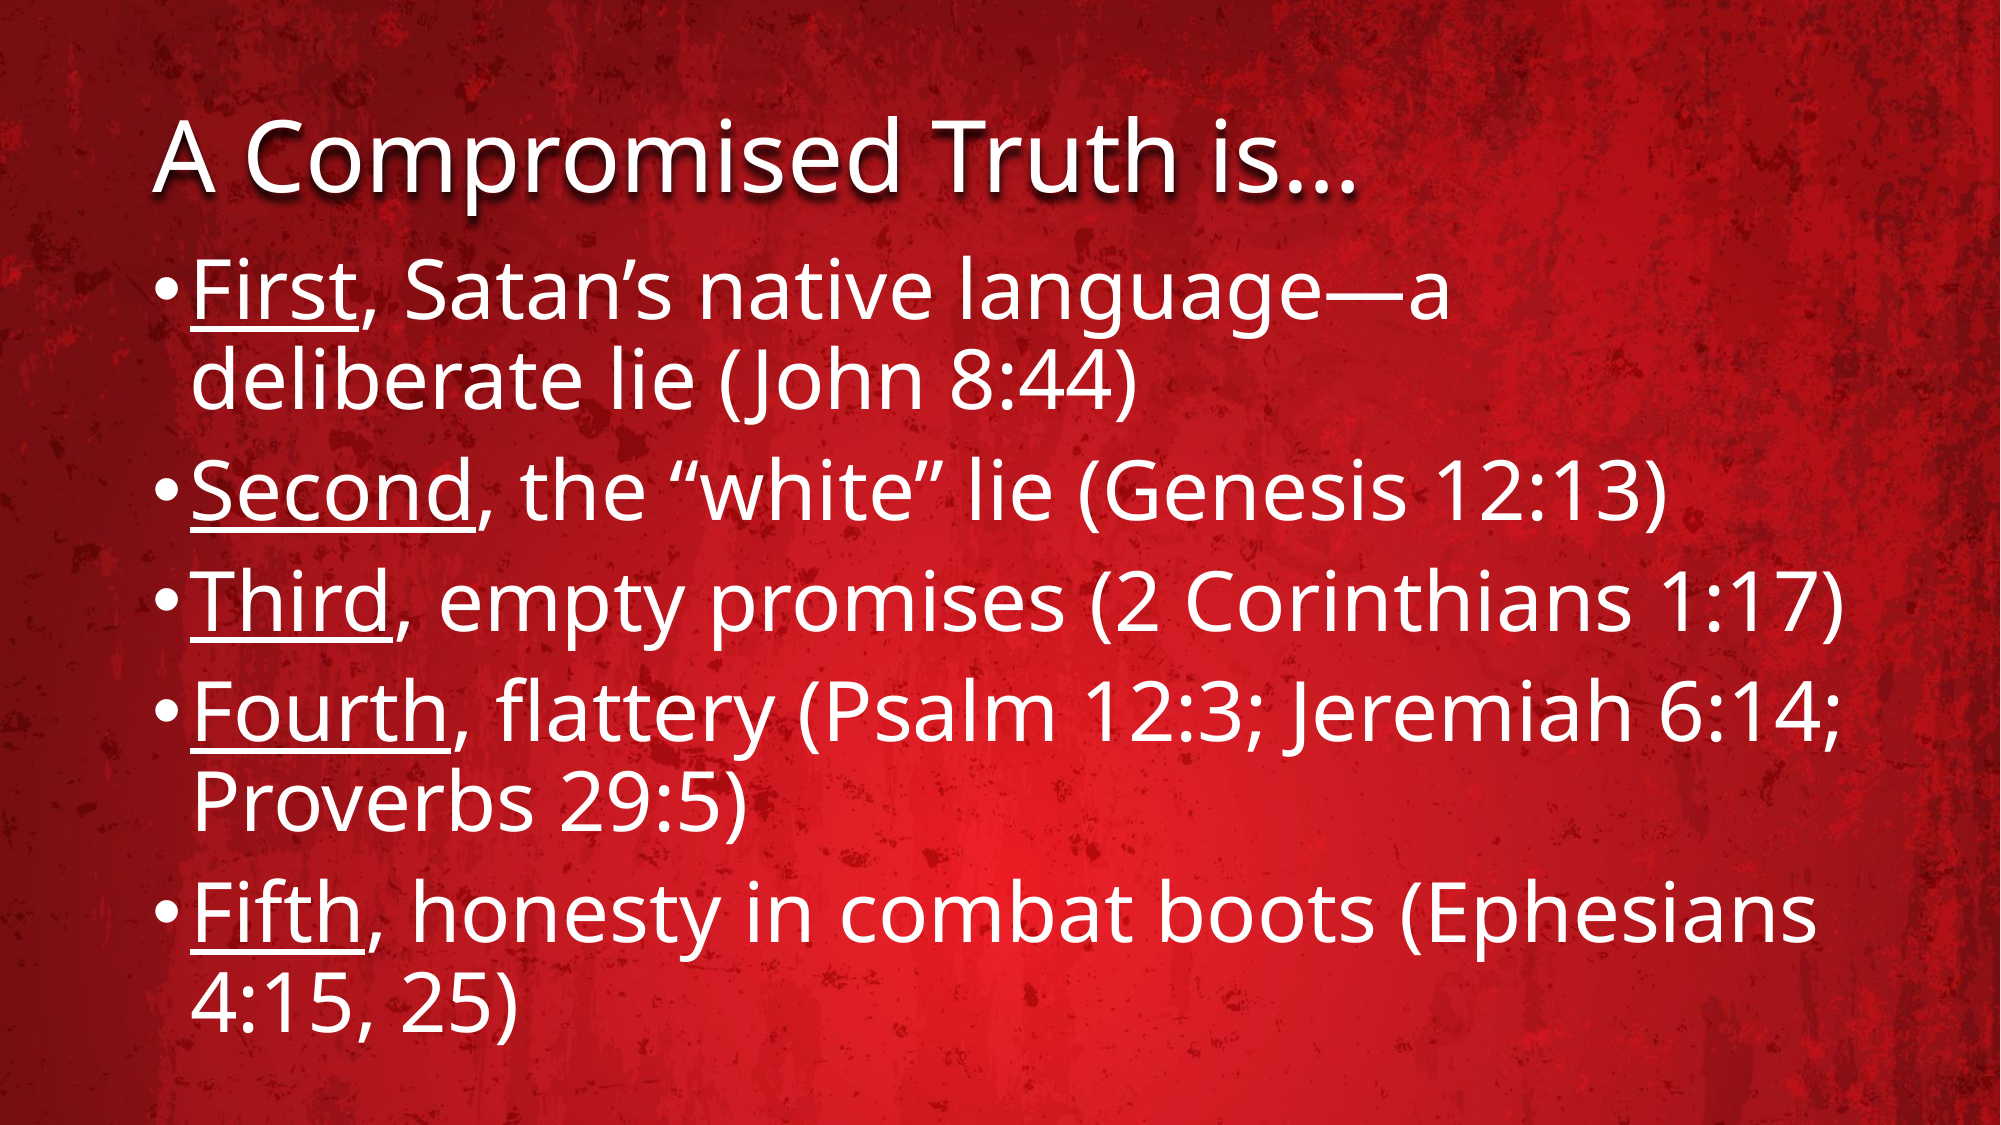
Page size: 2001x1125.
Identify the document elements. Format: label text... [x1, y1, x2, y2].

list First, Satan’s native language—a deliberate lie (John 8:44) Second, the “white” lie (Genesis 12:13) Third, empty promises (2 Corinthians 1:17) Fourth, flattery (Psalm 12:3; Jeremiah 6:14; Proverbs 29:5) Fifth, honesty in combat boots (Ephesians 4:15, 25) [137, 208, 1863, 1090]
picture [0, 0, 2001, 1125]
title A Compromised Truth is… [137, 11, 1863, 208]
